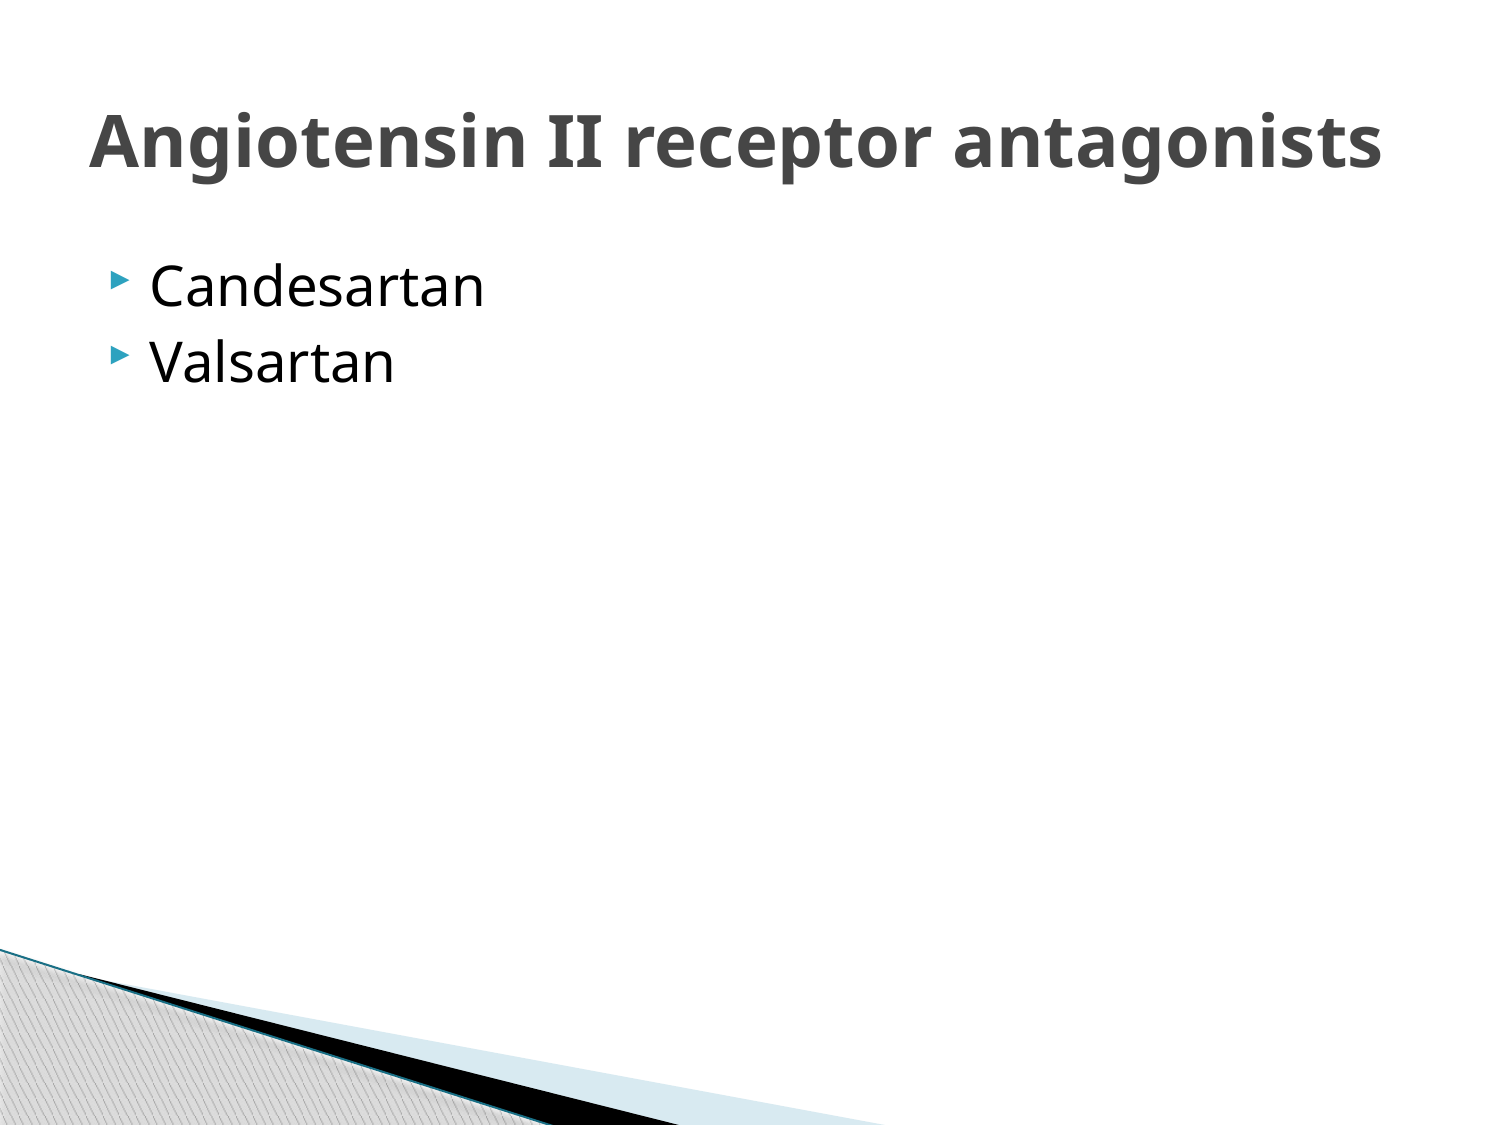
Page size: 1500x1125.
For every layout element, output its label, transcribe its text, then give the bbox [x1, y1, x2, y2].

title Angiotensin II receptor antagonists [75, 45, 1425, 233]
list Candesartan Valsartan [75, 243, 1425, 986]
